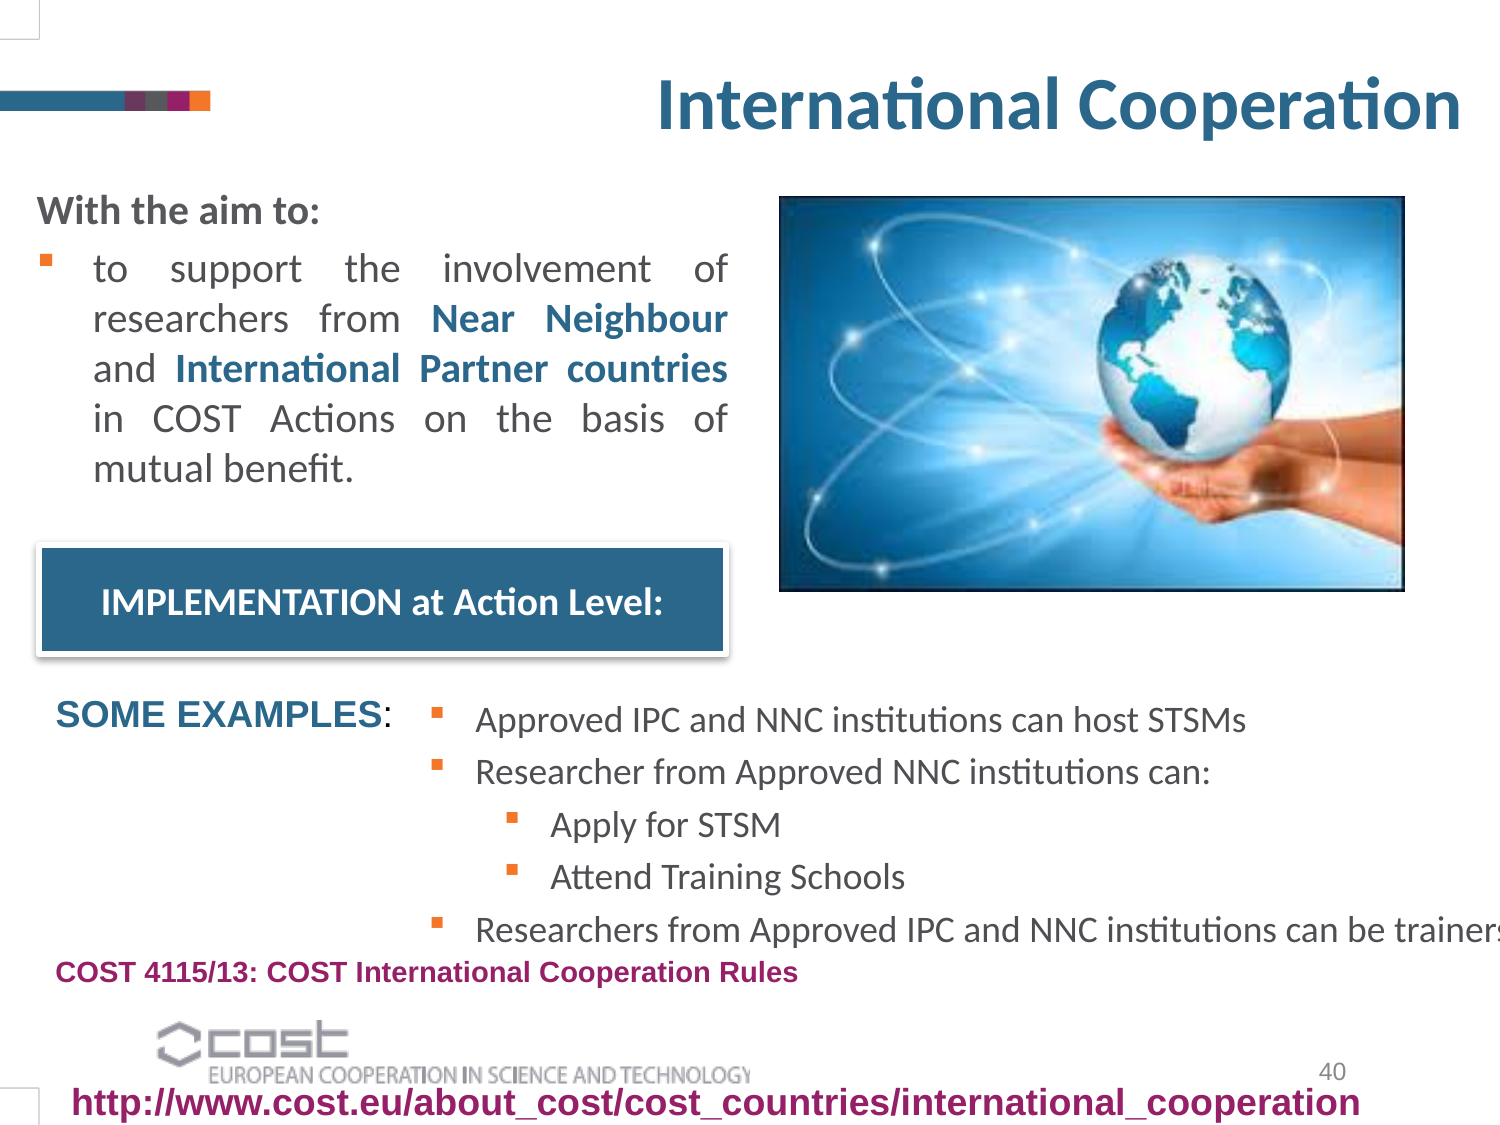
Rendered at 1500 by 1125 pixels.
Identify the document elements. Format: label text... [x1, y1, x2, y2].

text_box http://www.cost.eu/about_cost/cost_countries/international_cooperation [56, 1070, 1461, 1125]
list With the aim to: to support the involvement of researchers from Near Neighbour and International Partner countries in COST Actions on the basis of mutual benefit. [21, 174, 744, 411]
text_box IMPLEMENTATION at Action Level: [36, 542, 729, 657]
text_box COST 4115/13: COST International Cooperation Rules [40, 945, 815, 1031]
list International Cooperation [245, 47, 1479, 152]
text_box Approved IPC and NNC institutions can host STSMs Researcher from Approved NNC institutions can: Apply for STSM Attend Training Schools Researchers from Approved IPC and NNC institutions can be trainers [338, 687, 1500, 957]
slide_number 40 [1267, 1040, 1362, 1070]
picture [779, 195, 1406, 593]
text_box SOME EXAMPLES: [40, 682, 409, 743]
